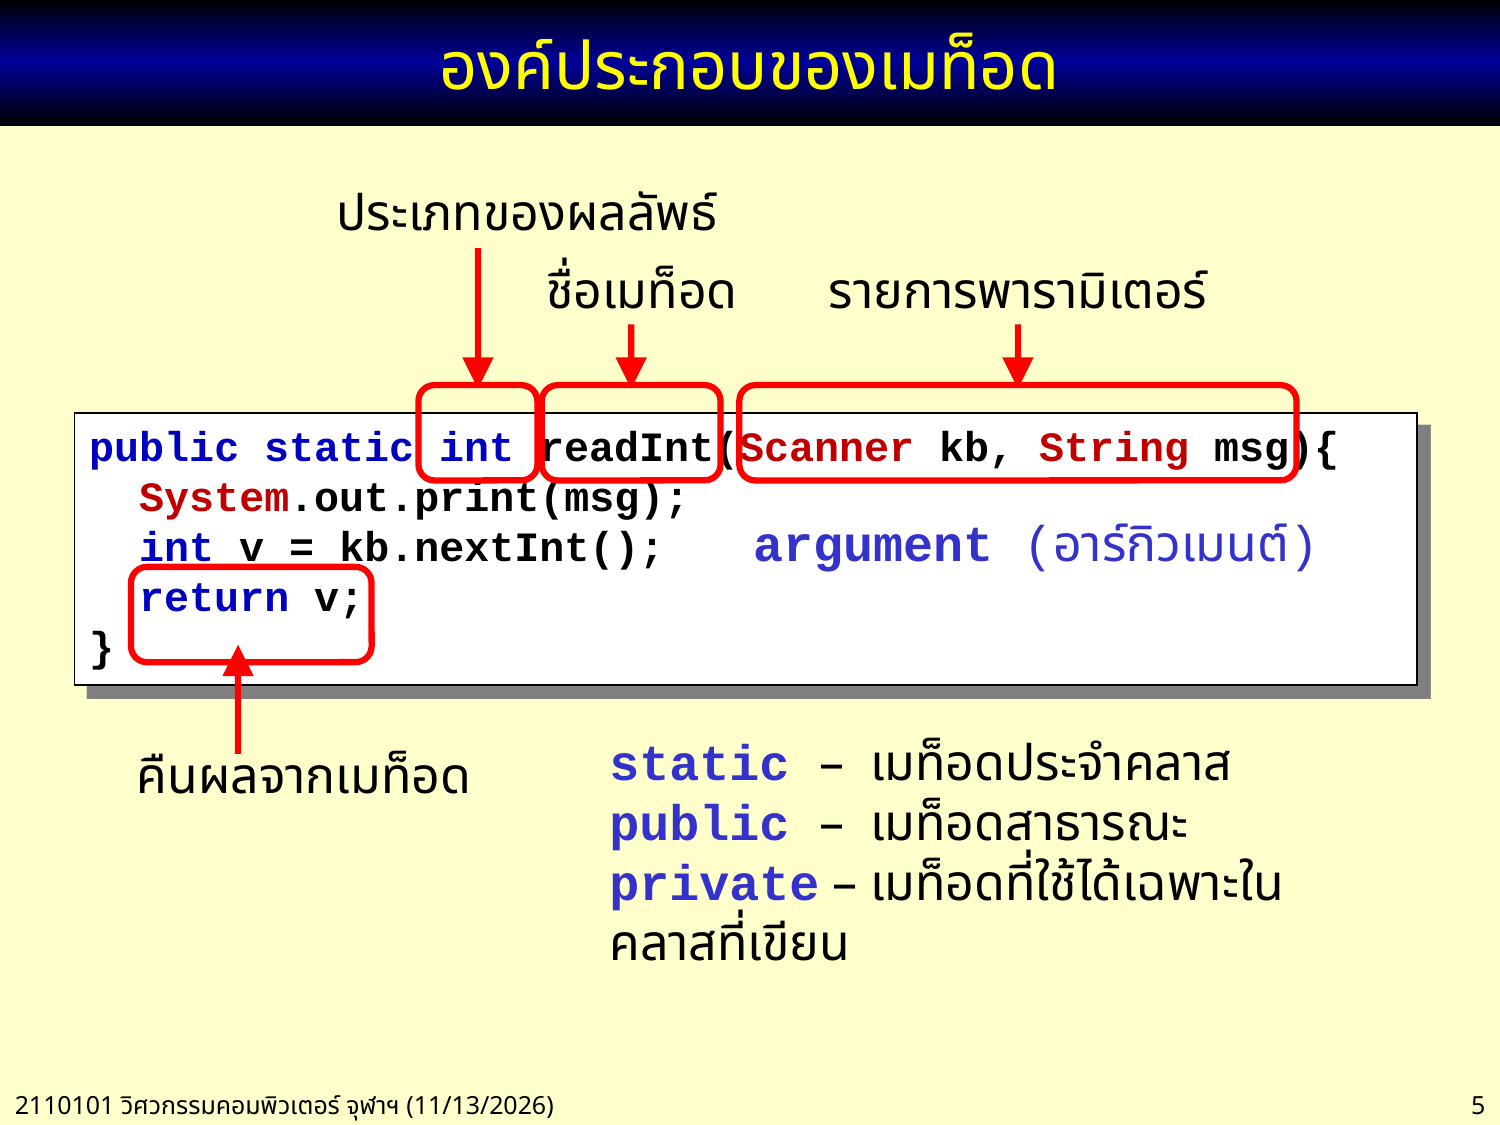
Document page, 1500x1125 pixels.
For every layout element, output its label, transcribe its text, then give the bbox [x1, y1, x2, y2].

title องค์ประกอบของเมท็อด [0, 0, 1500, 126]
text_box argument (อาร์กิวเมนต์) [738, 503, 1354, 580]
text_box public static int readInt(Scanner kb, String msg){ System.out.print(msg); int v = kb.nextInt(); return v; } [74, 412, 1417, 686]
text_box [748, 250, 1297, 481]
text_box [113, 566, 495, 813]
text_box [310, 172, 745, 481]
text_box static – เมท็อดประจำคลาส public – เมท็อดสาธารณะ private – เมท็อดที่ใช้ได้เฉพาะในคลาสที่เขียน [594, 722, 1315, 978]
